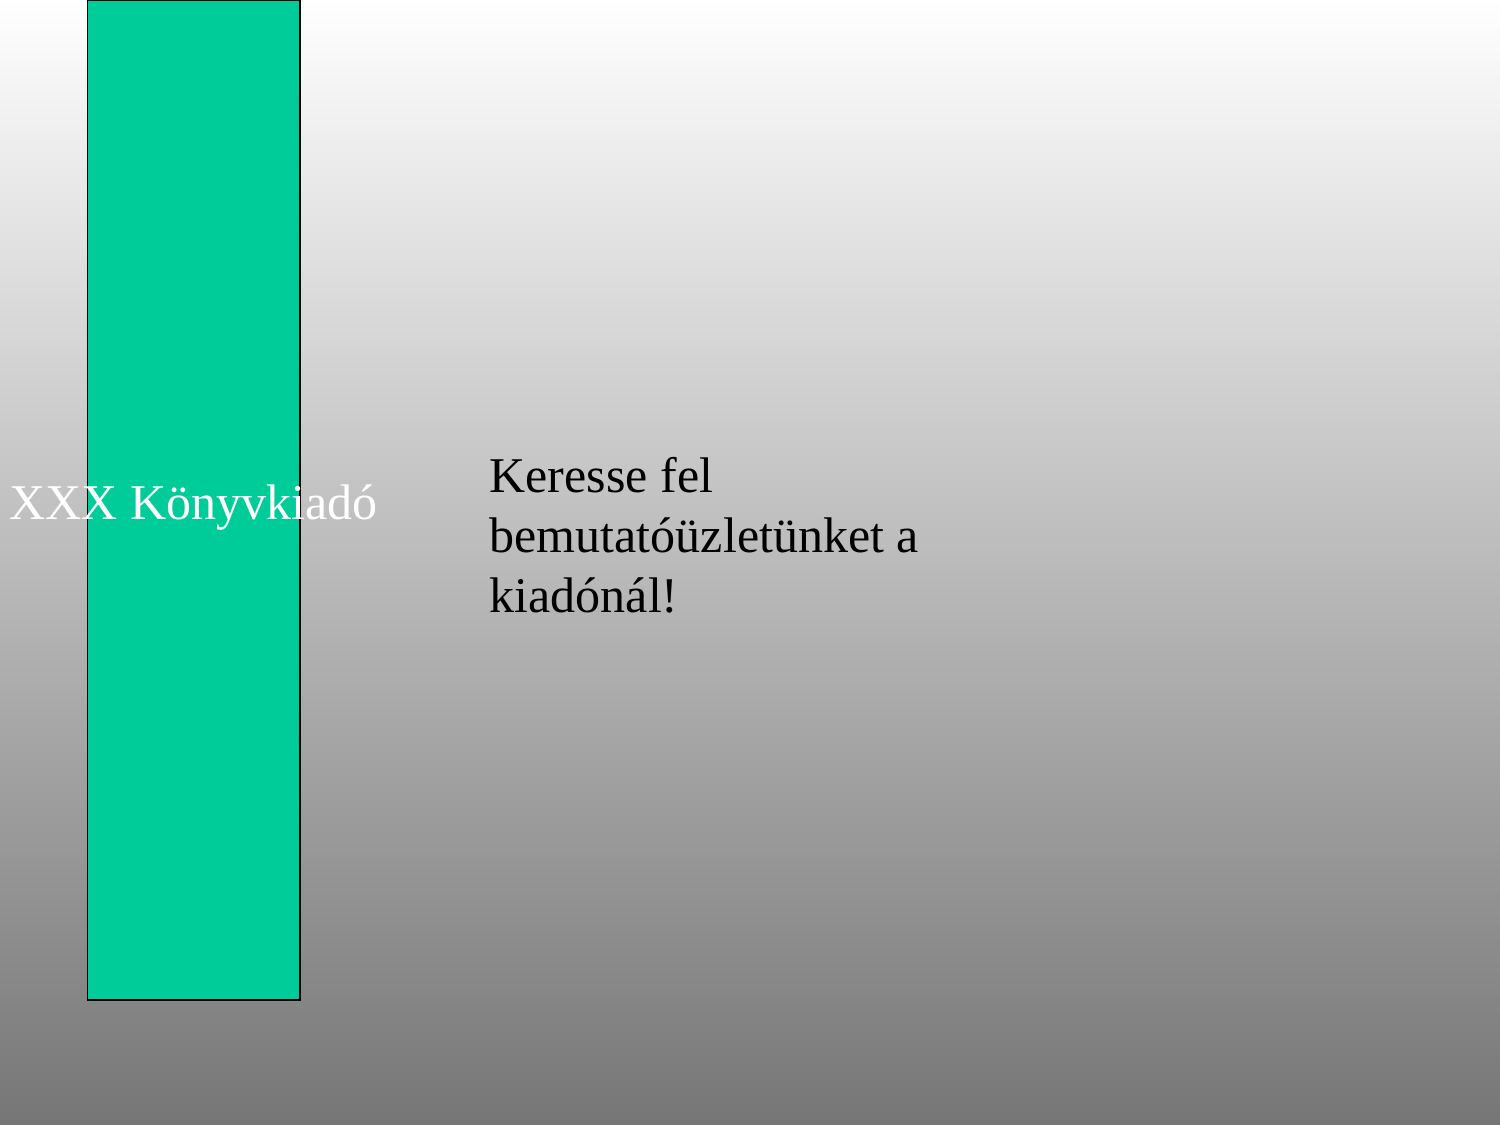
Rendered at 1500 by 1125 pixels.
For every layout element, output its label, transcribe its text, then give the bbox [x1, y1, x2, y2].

text_box Keresse fel bemutatóüzletünket a kiadónál! [474, 435, 1090, 630]
